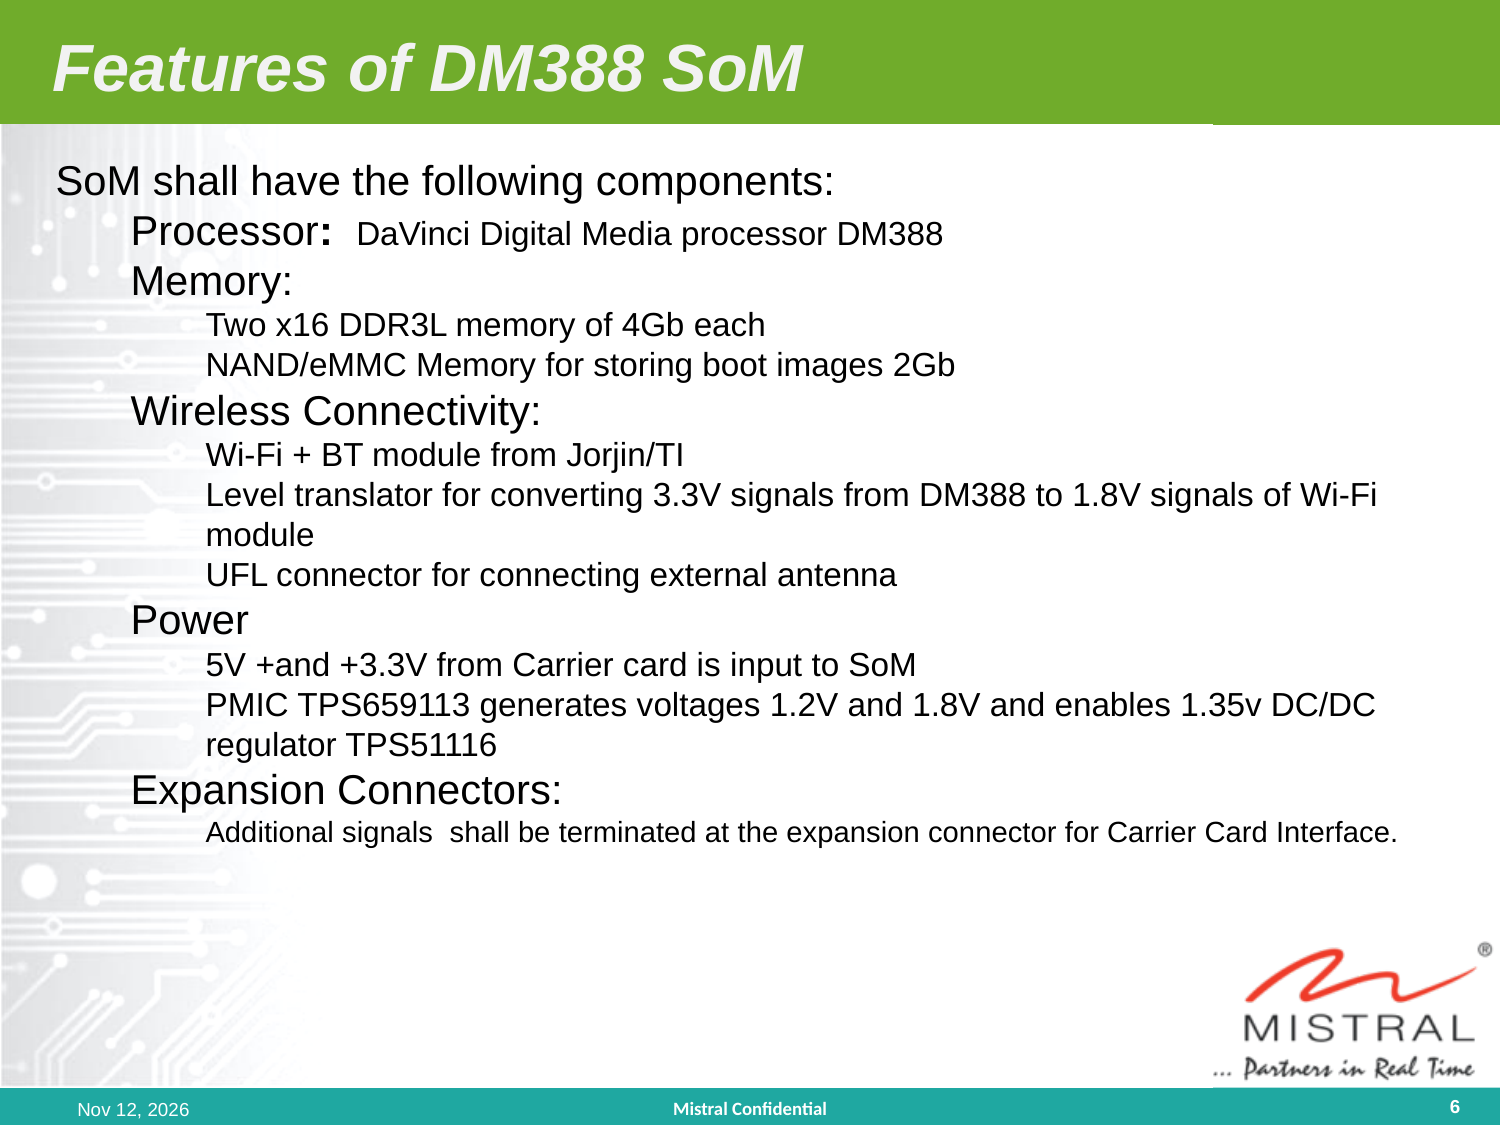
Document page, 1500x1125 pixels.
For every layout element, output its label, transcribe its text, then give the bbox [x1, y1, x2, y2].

text_box Mistral Confidential [512, 1090, 988, 1125]
picture [1213, 937, 1500, 1088]
text_box 6 [1125, 1087, 1475, 1125]
title Features of DM388 SoM [37, 12, 1275, 118]
list SoM shall have the following components: Processor: DaVinci Digital Media processor DM388 Memory: Two x16 DDR3L memory of 4Gb each NAND/eMMC Memory for storing boot images 2Gb Wireless Connectivity: Wi-Fi + BT module from Jorjin/TI Level translator for converting 3.3V signals from DM388 to 1.8V signals of Wi-Fi module UFL connector for connecting external antenna Power 5V +and +3.3V from Carrier card is input to SoM PMIC TPS659113 generates voltages 1.2V and 1.8V and enables 1.35v DC/DC regulator TPS51116 Expansion Connectors: Additional signals shall be terminated at the expansion connector for Carrier Card Interface. [40, 146, 1448, 1070]
text_box Sep-16 [62, 1092, 413, 1125]
